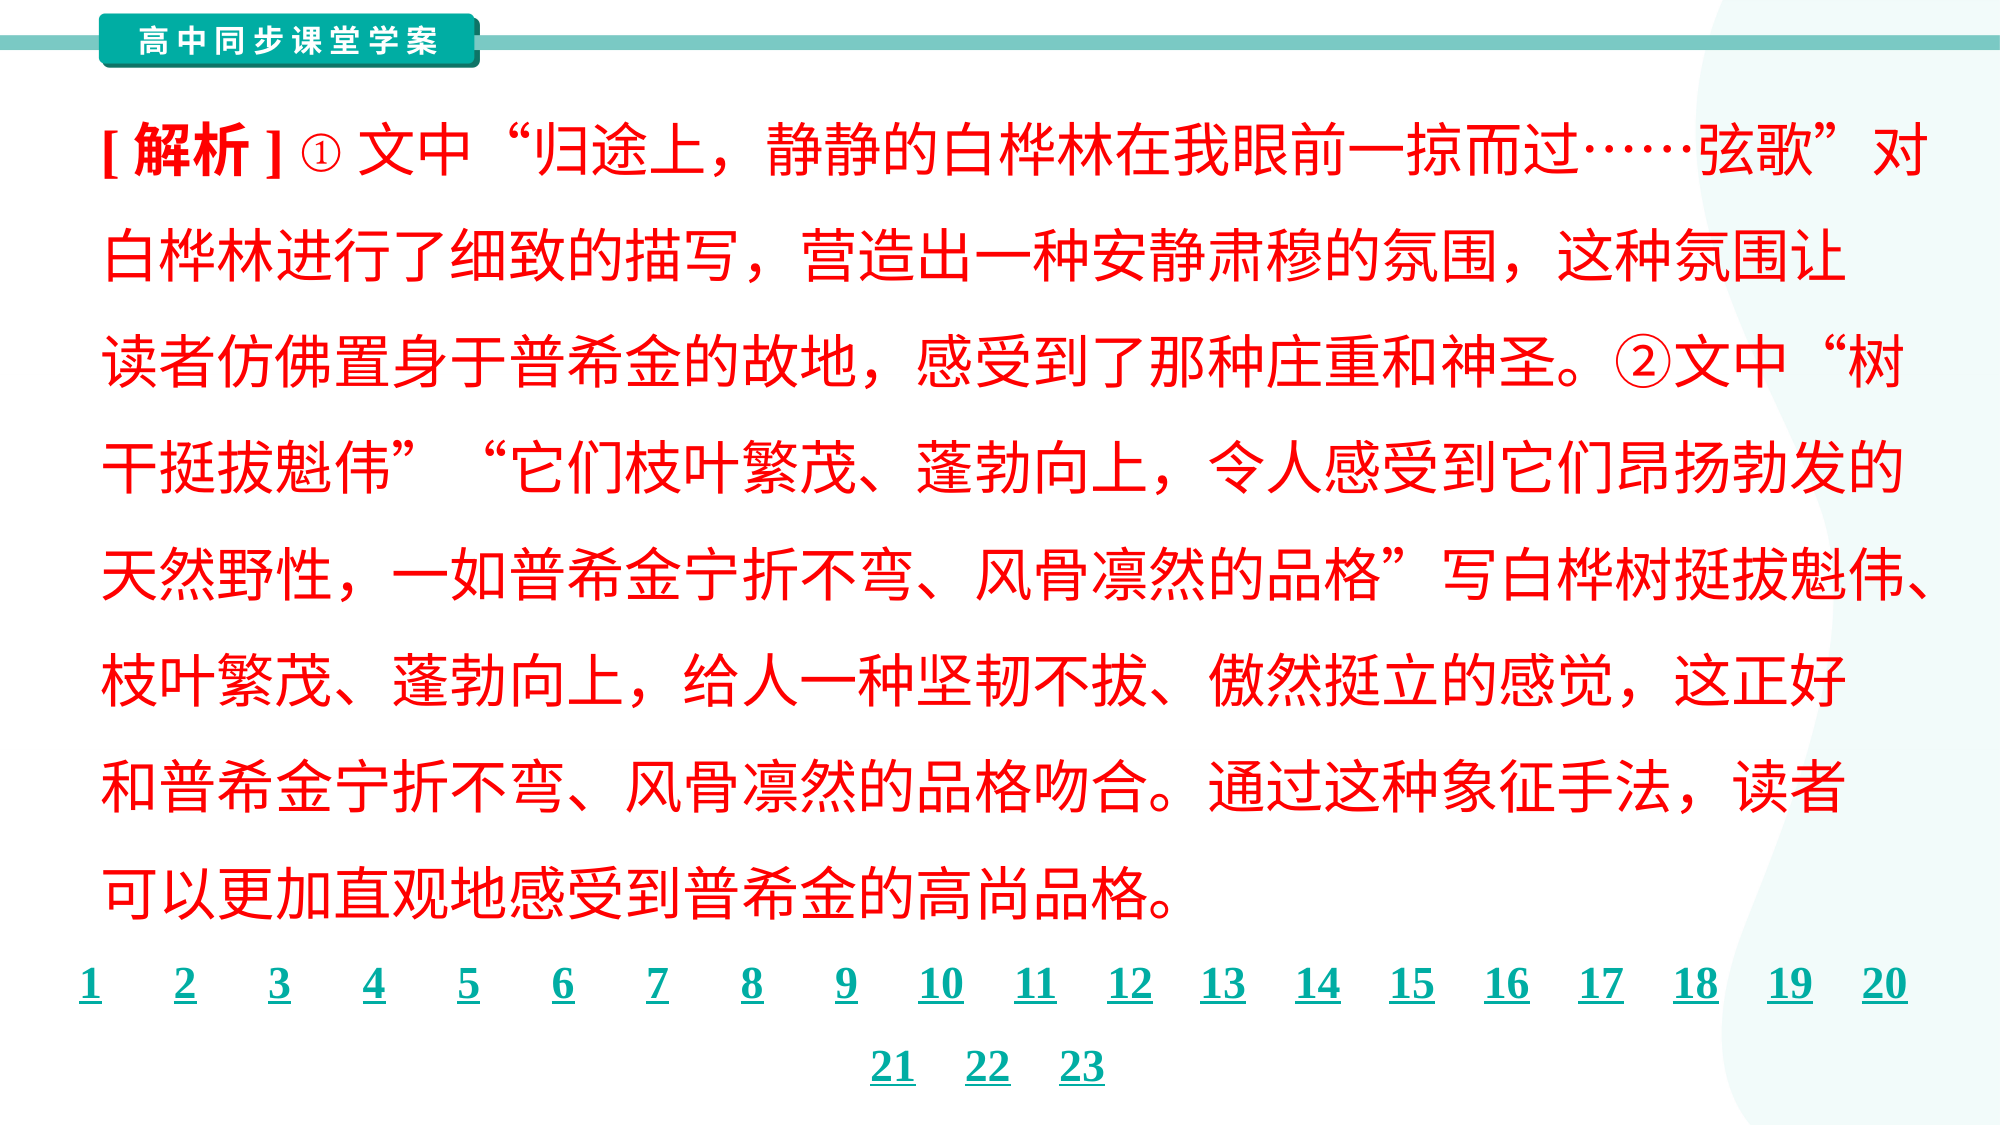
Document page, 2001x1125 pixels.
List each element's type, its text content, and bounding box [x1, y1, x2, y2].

text_box [解析] ①文中“归途上，静静的白桦林在我眼前一掠而过……弦歌”对 白桦林进行了细致的描写，营造出一种安静肃穆的氛围，这种氛围让 读者仿佛置身于普希金的故地，感受到了那种庄重和神圣。②文中“树 干挺拔魁伟”“它们枝叶繁茂、蓬勃向上，令人感受到它们昂扬勃发的 天然野性，一如普希金宁折不弯、风骨凛然的品格”写白桦树挺拔魁伟、 枝叶繁茂、蓬勃向上，给人一种坚韧不拔、傲然挺立的感觉，这正好 和普希金宁折不弯、风骨凛然的品格吻合。通过这种象征手法，读者 可以更加直观地感受到普希金的高尚品格。 [100, 76, 1899, 927]
picture [0, 0, 2000, 1125]
